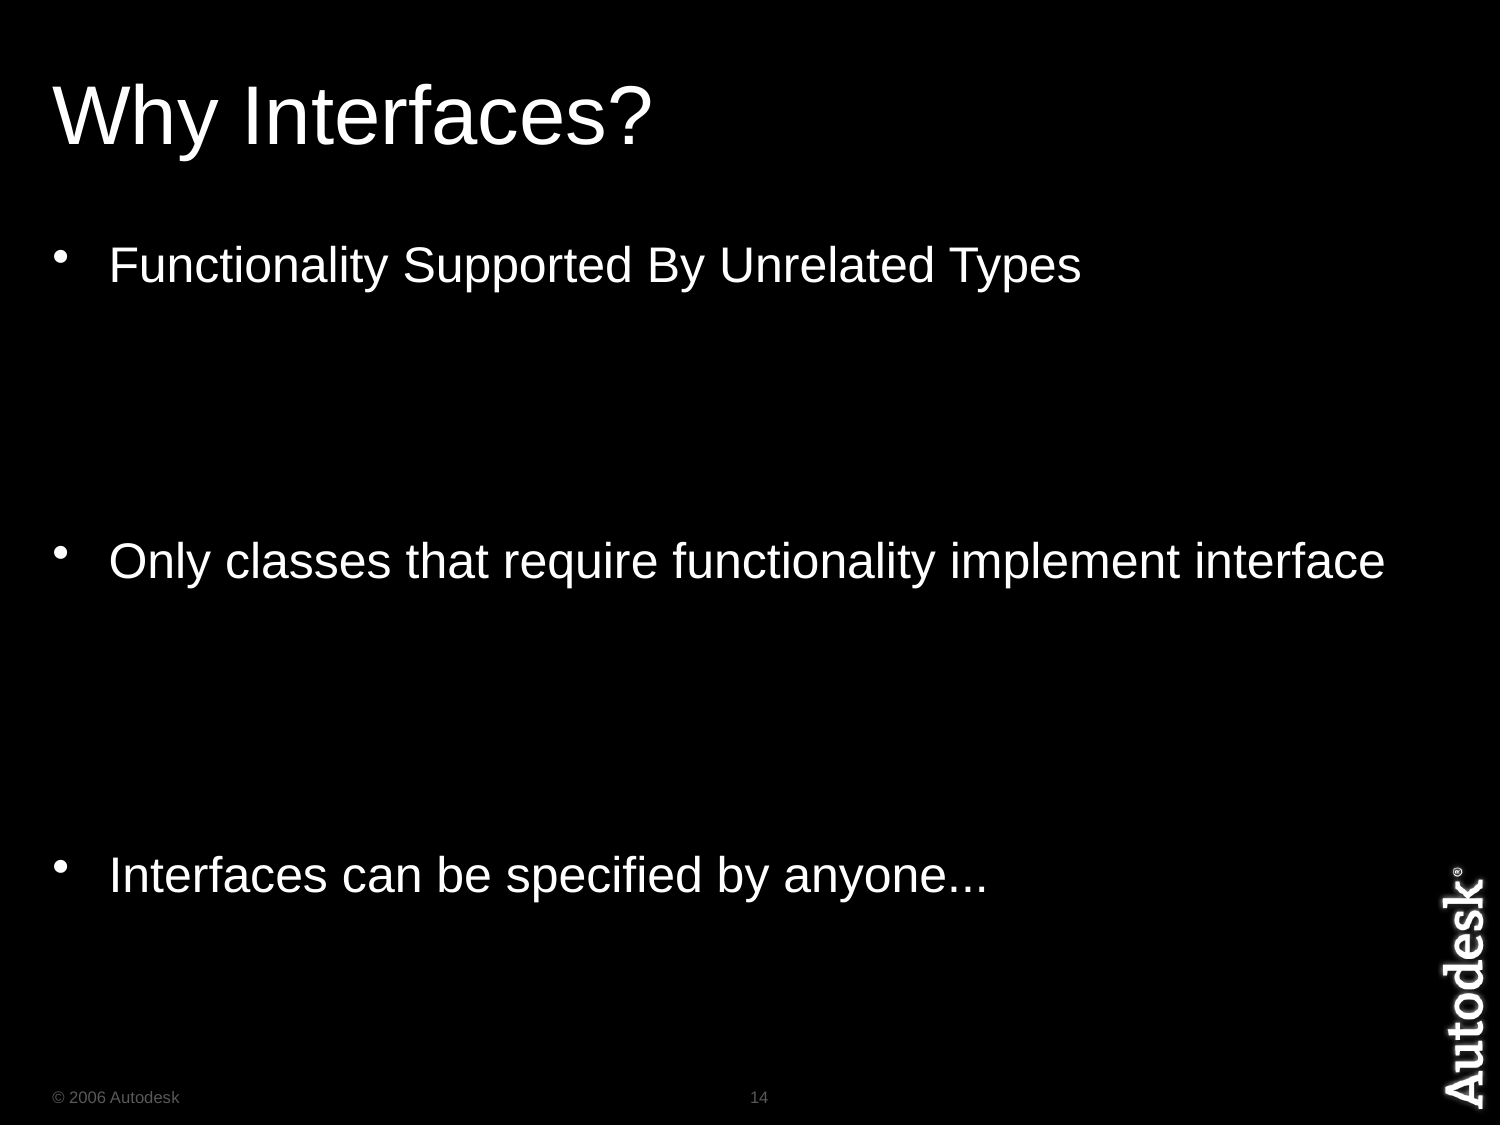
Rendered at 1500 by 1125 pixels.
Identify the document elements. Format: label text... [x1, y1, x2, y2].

picture [1402, 0, 1500, 1125]
title Why Interfaces? [52, 22, 1401, 211]
list Functionality Supported By Unrelated Types Only classes that require functionality implement interface Interfaces can be specified by anyone... [52, 231, 1401, 1073]
